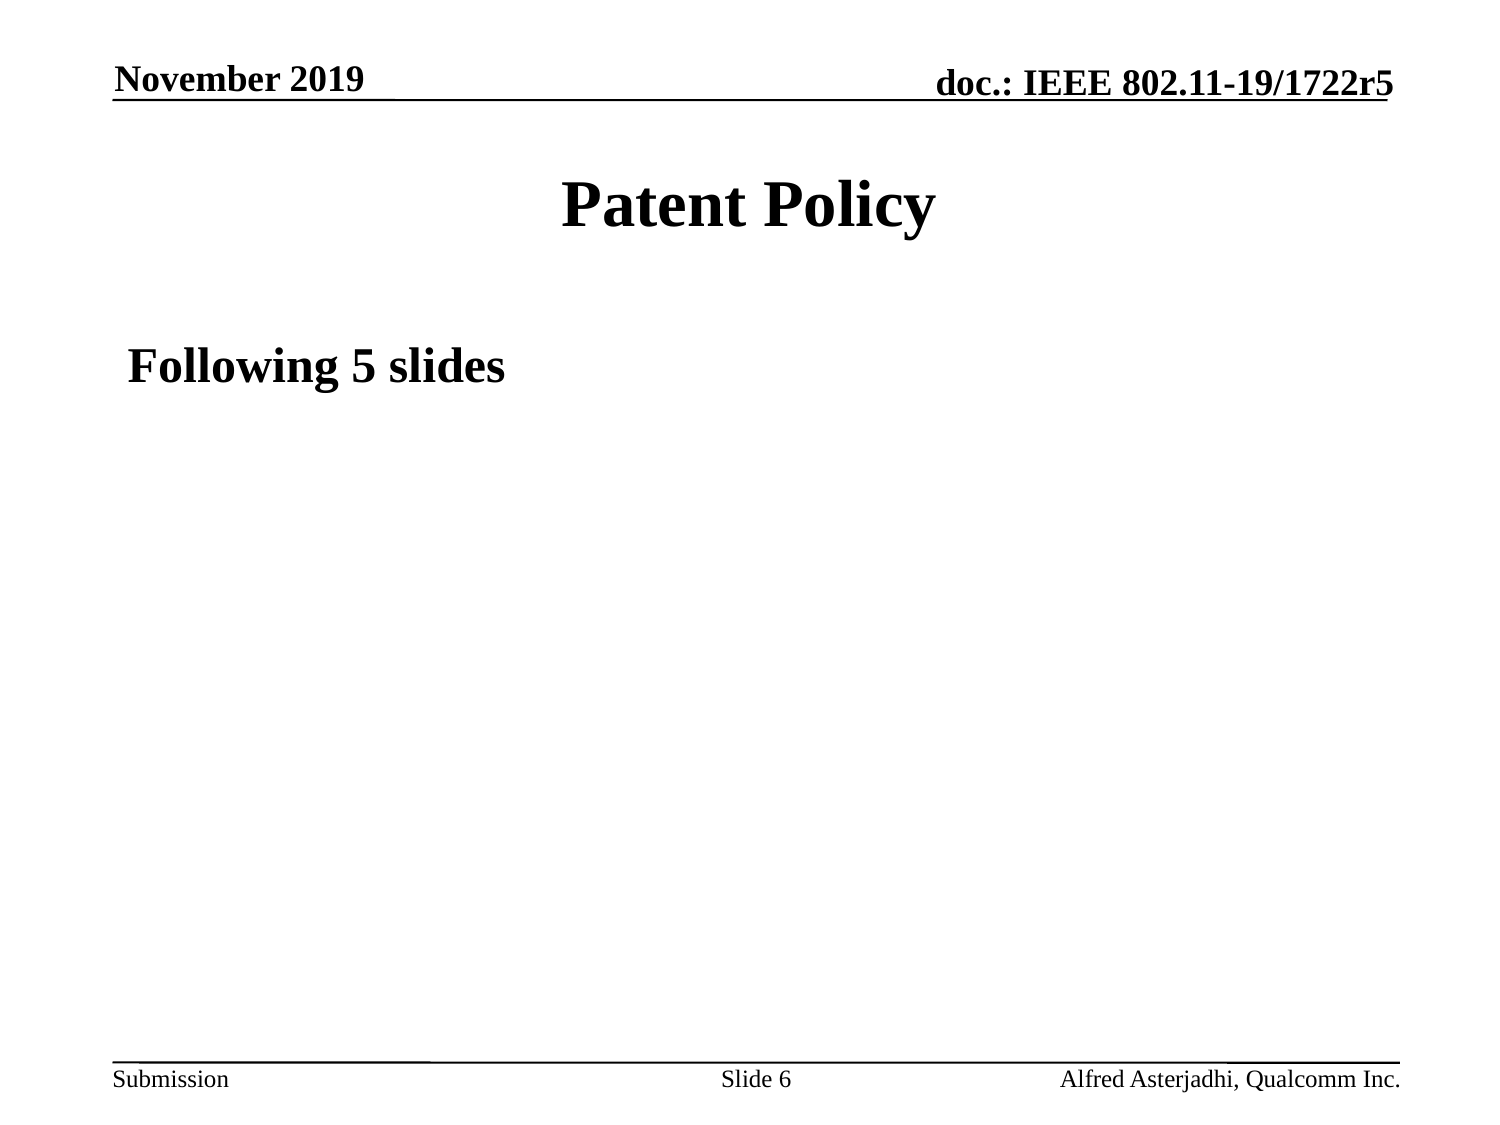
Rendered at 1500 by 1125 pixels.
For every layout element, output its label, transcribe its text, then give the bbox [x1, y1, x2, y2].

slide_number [114, 54, 423, 100]
footer Alfred Asterjadhi, Qualcomm Inc. [878, 1061, 1402, 1093]
list Following 5 slides [112, 324, 1388, 1000]
title Patent Policy [112, 112, 1388, 288]
slide_number Slide 6 [712, 1061, 800, 1123]
